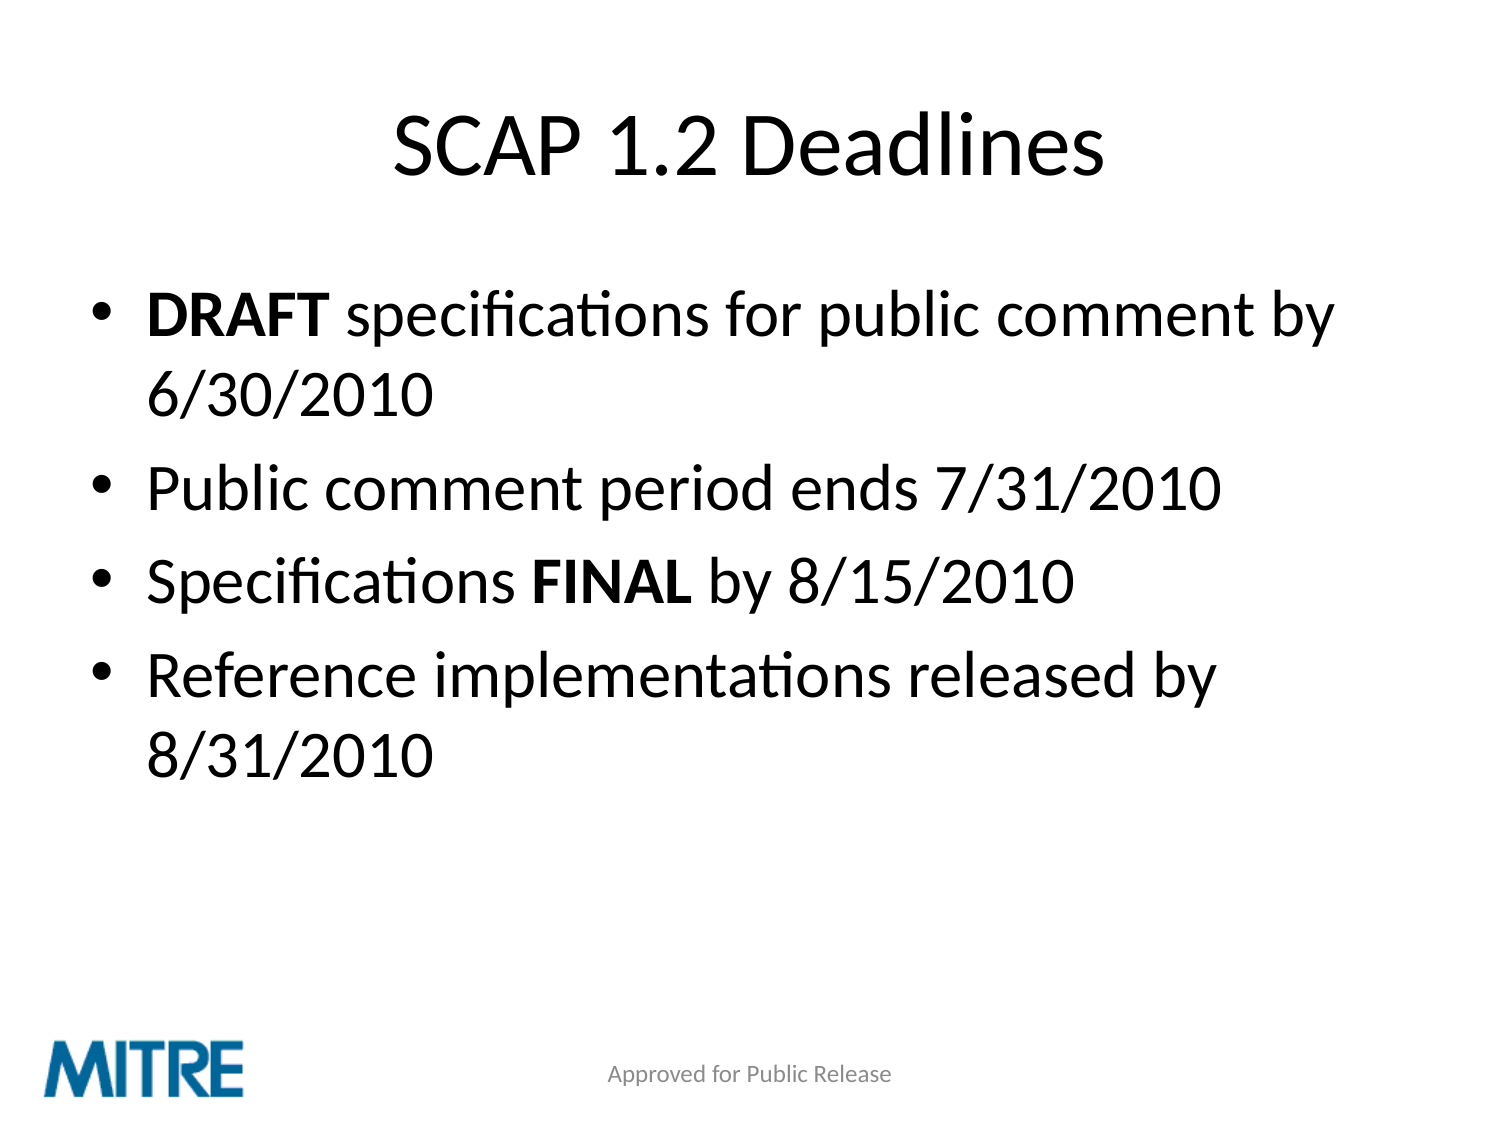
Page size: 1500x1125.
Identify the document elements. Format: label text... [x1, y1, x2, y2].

footer Approved for Public Release [512, 1042, 988, 1103]
picture [37, 1033, 250, 1103]
list DRAFT specifications for public comment by 6/30/2010 Public comment period ends 7/31/2010 Specifications FINAL by 8/15/2010 Reference implementations released by 8/31/2010 [75, 262, 1425, 1005]
title SCAP 1.2 Deadlines [75, 45, 1425, 233]
